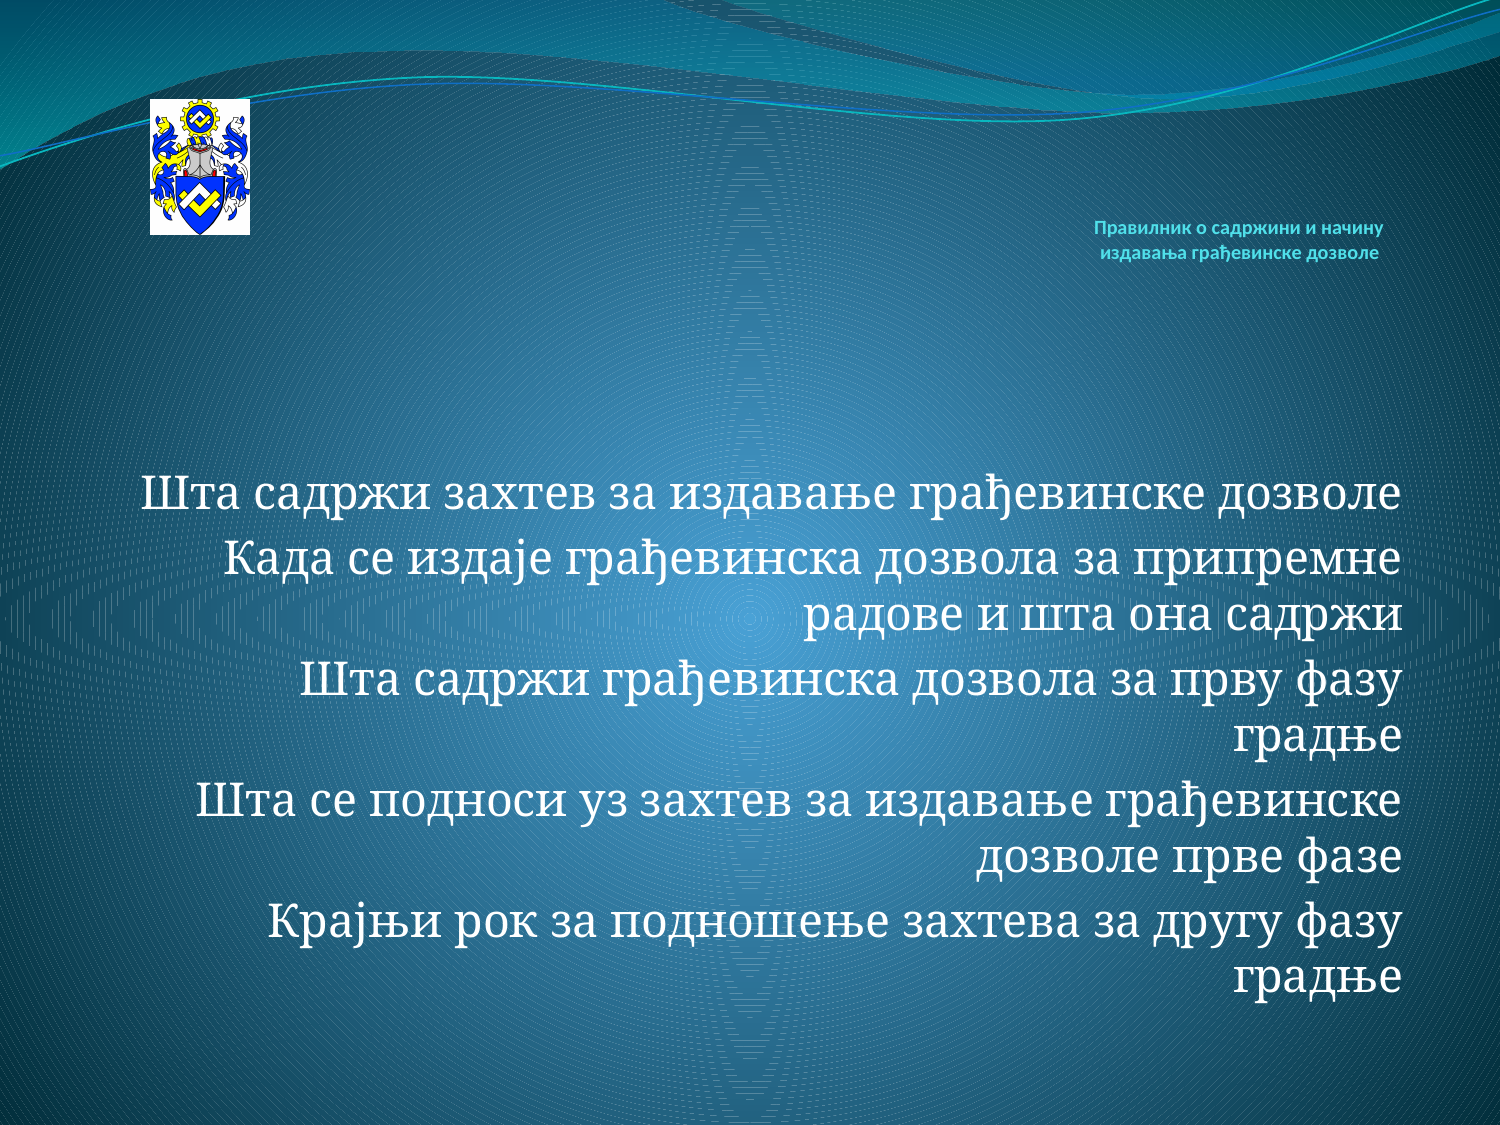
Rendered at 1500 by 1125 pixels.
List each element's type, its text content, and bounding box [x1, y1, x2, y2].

subtitle Шта садржи захтев за издавање грађевинске дозволе Када се издаје грађевинска дозвола за припремне радове и шта она садржи Шта садржи грађевинска дозвола за прву фазу градње Шта се подноси уз захтев за издавање грађевинске дозволе прве фазе Крајњи рок за подношење захтева за другу фазу градње [125, 324, 1413, 1063]
title Правилник о садржини и начину издавања грађевинске дозволе [112, 87, 1388, 288]
picture [149, 99, 251, 235]
